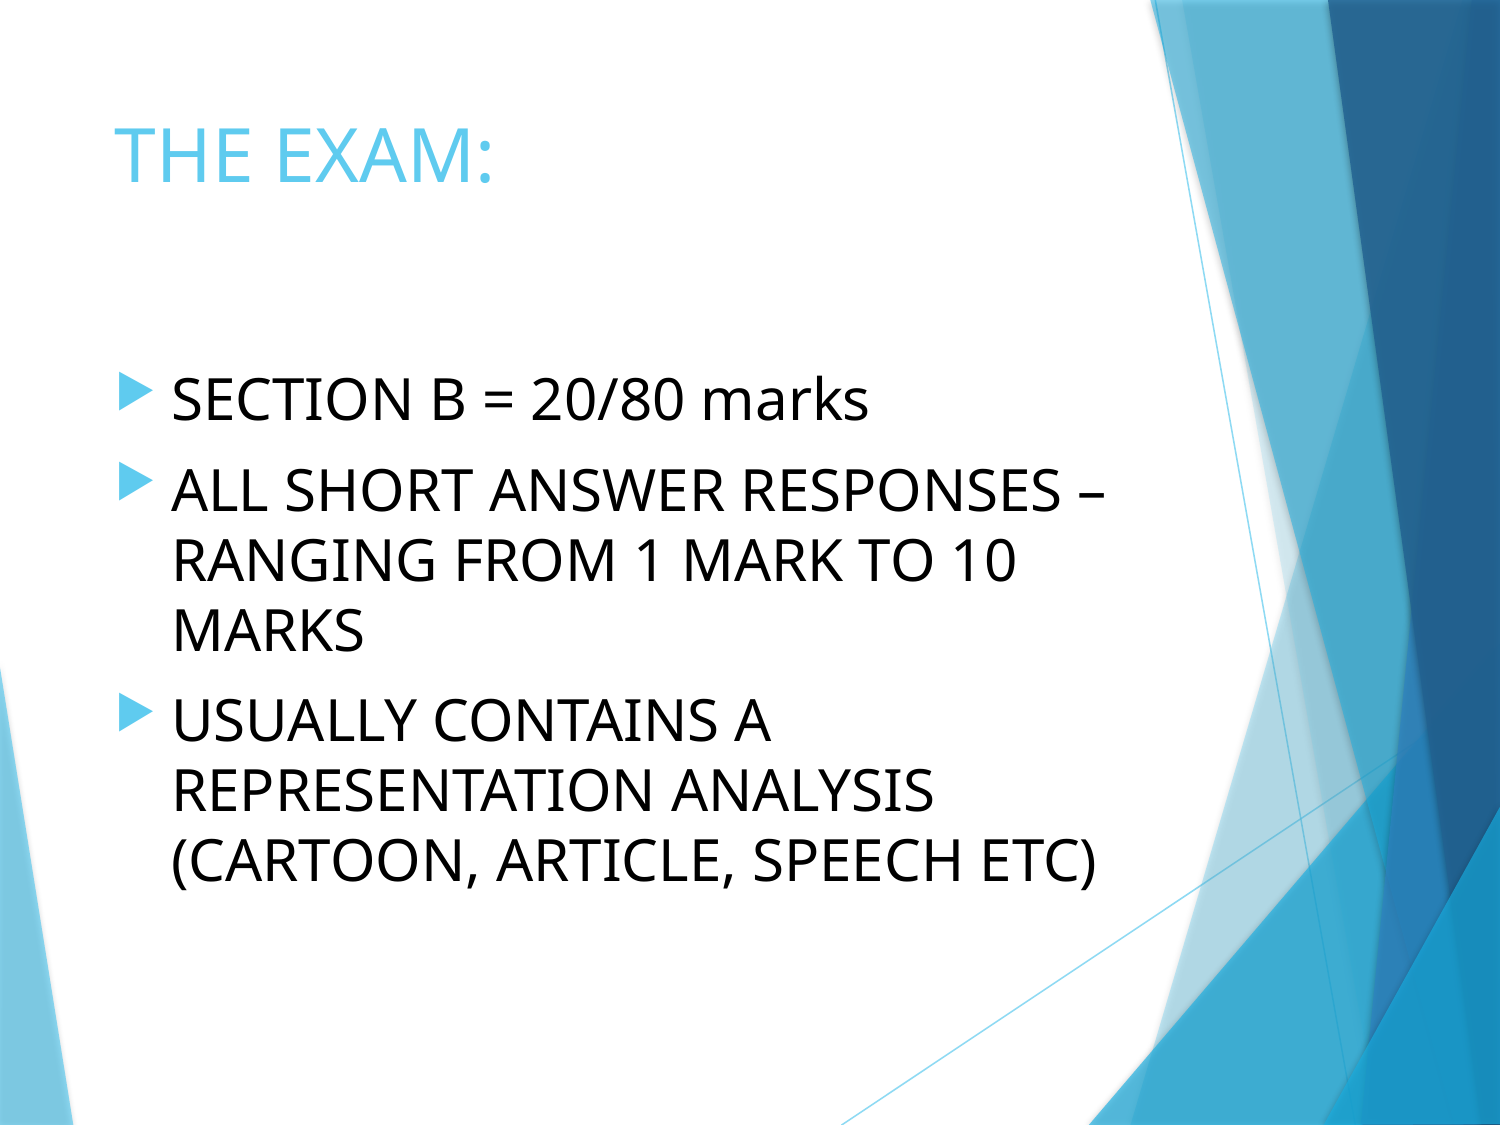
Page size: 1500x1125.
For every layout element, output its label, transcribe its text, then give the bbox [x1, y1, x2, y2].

list SECTION B = 20/80 marks ALL SHORT ANSWER RESPONSES – RANGING FROM 1 MARK TO 10 MARKS USUALLY CONTAINS A REPRESENTATION ANALYSIS (CARTOON, ARTICLE, SPEECH ETC) [99, 354, 1142, 992]
title THE EXAM: [99, 99, 1142, 317]
